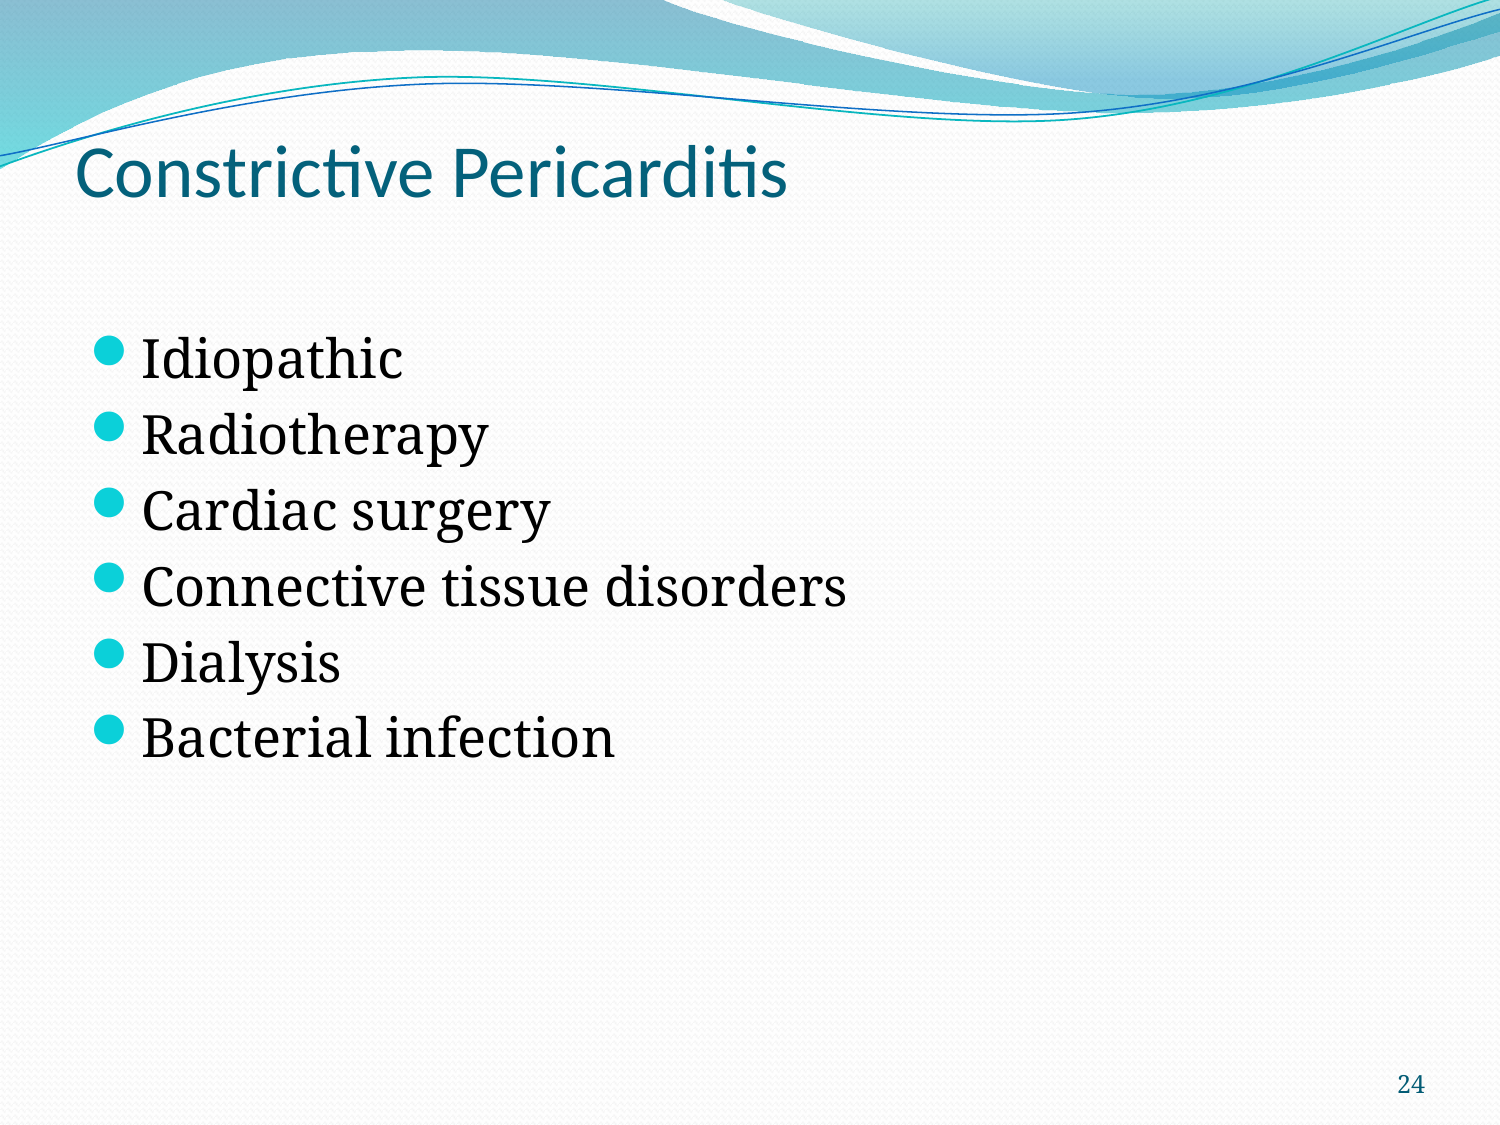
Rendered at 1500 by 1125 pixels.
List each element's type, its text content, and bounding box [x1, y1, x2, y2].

list Idiopathic Radiotherapy Cardiac surgery Connective tissue disorders Dialysis Bacterial infection [75, 317, 1425, 1038]
slide_number 24 [1299, 1042, 1425, 1103]
title Constrictive Pericarditis [75, 115, 1425, 303]
